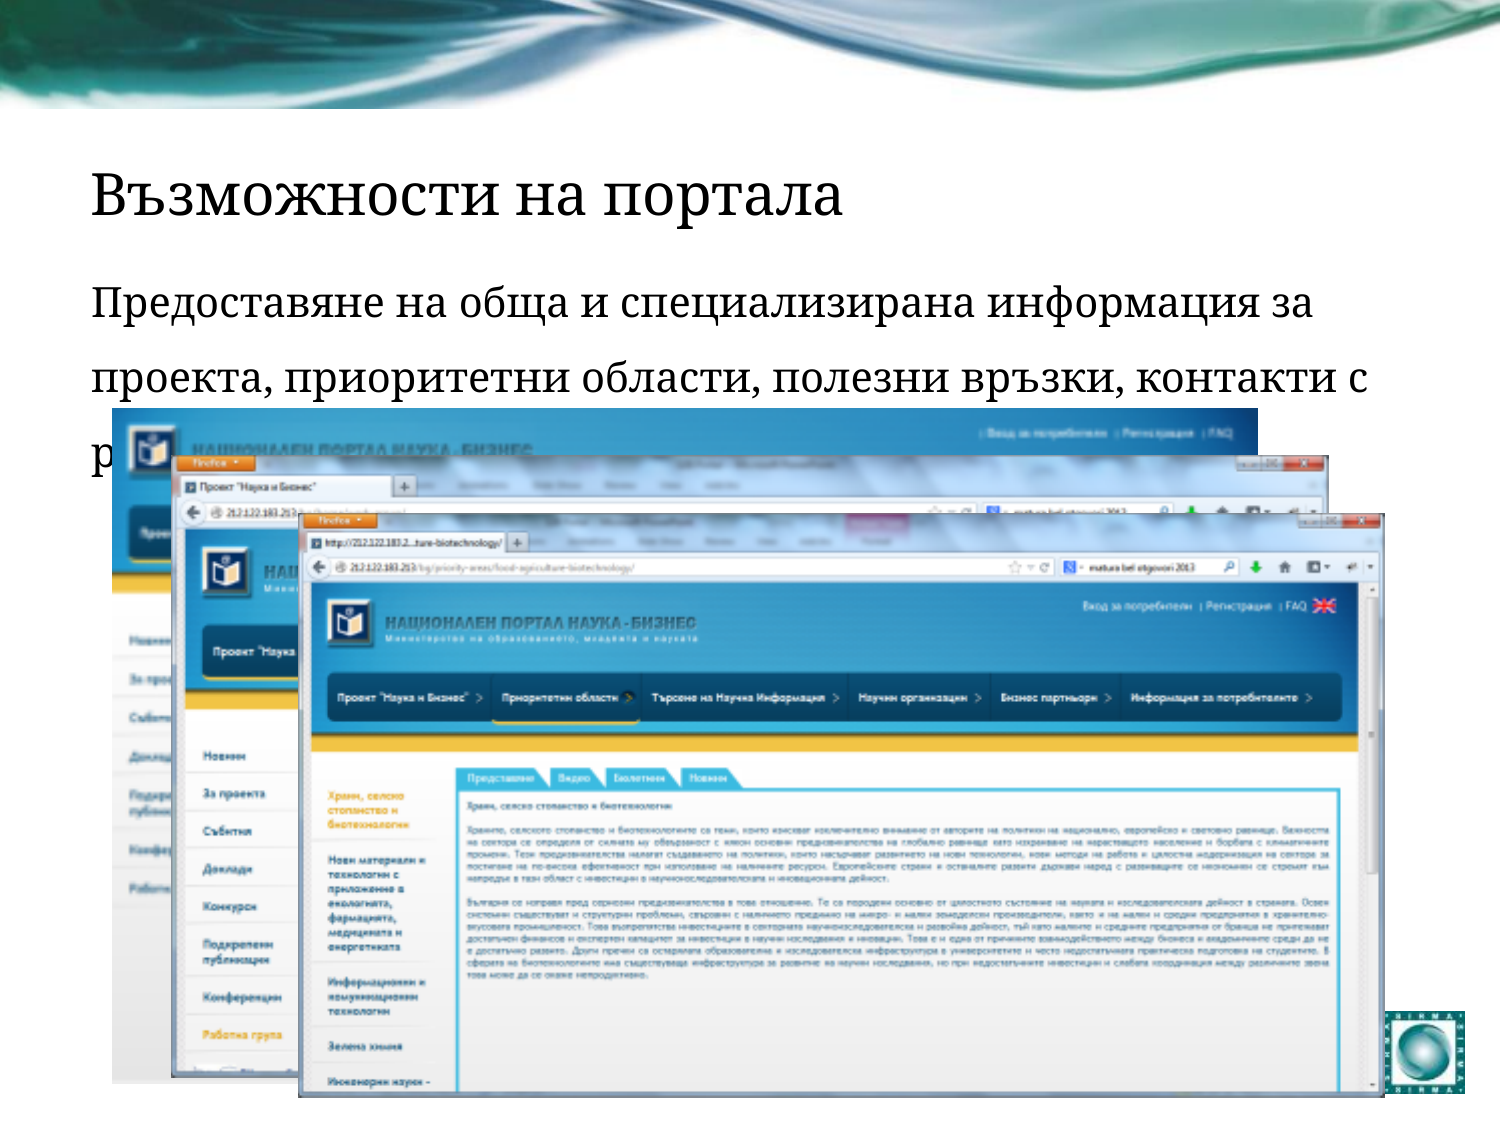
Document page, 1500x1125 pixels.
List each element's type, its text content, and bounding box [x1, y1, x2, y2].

picture [111, 408, 1465, 1099]
picture [0, 0, 1500, 109]
list Предоставяне на обща и специализирана информация за проекта, приоритетни области, полезни връзки, контакти с работната група. [20, 243, 1459, 539]
title Възможности на портала [75, 149, 1425, 243]
